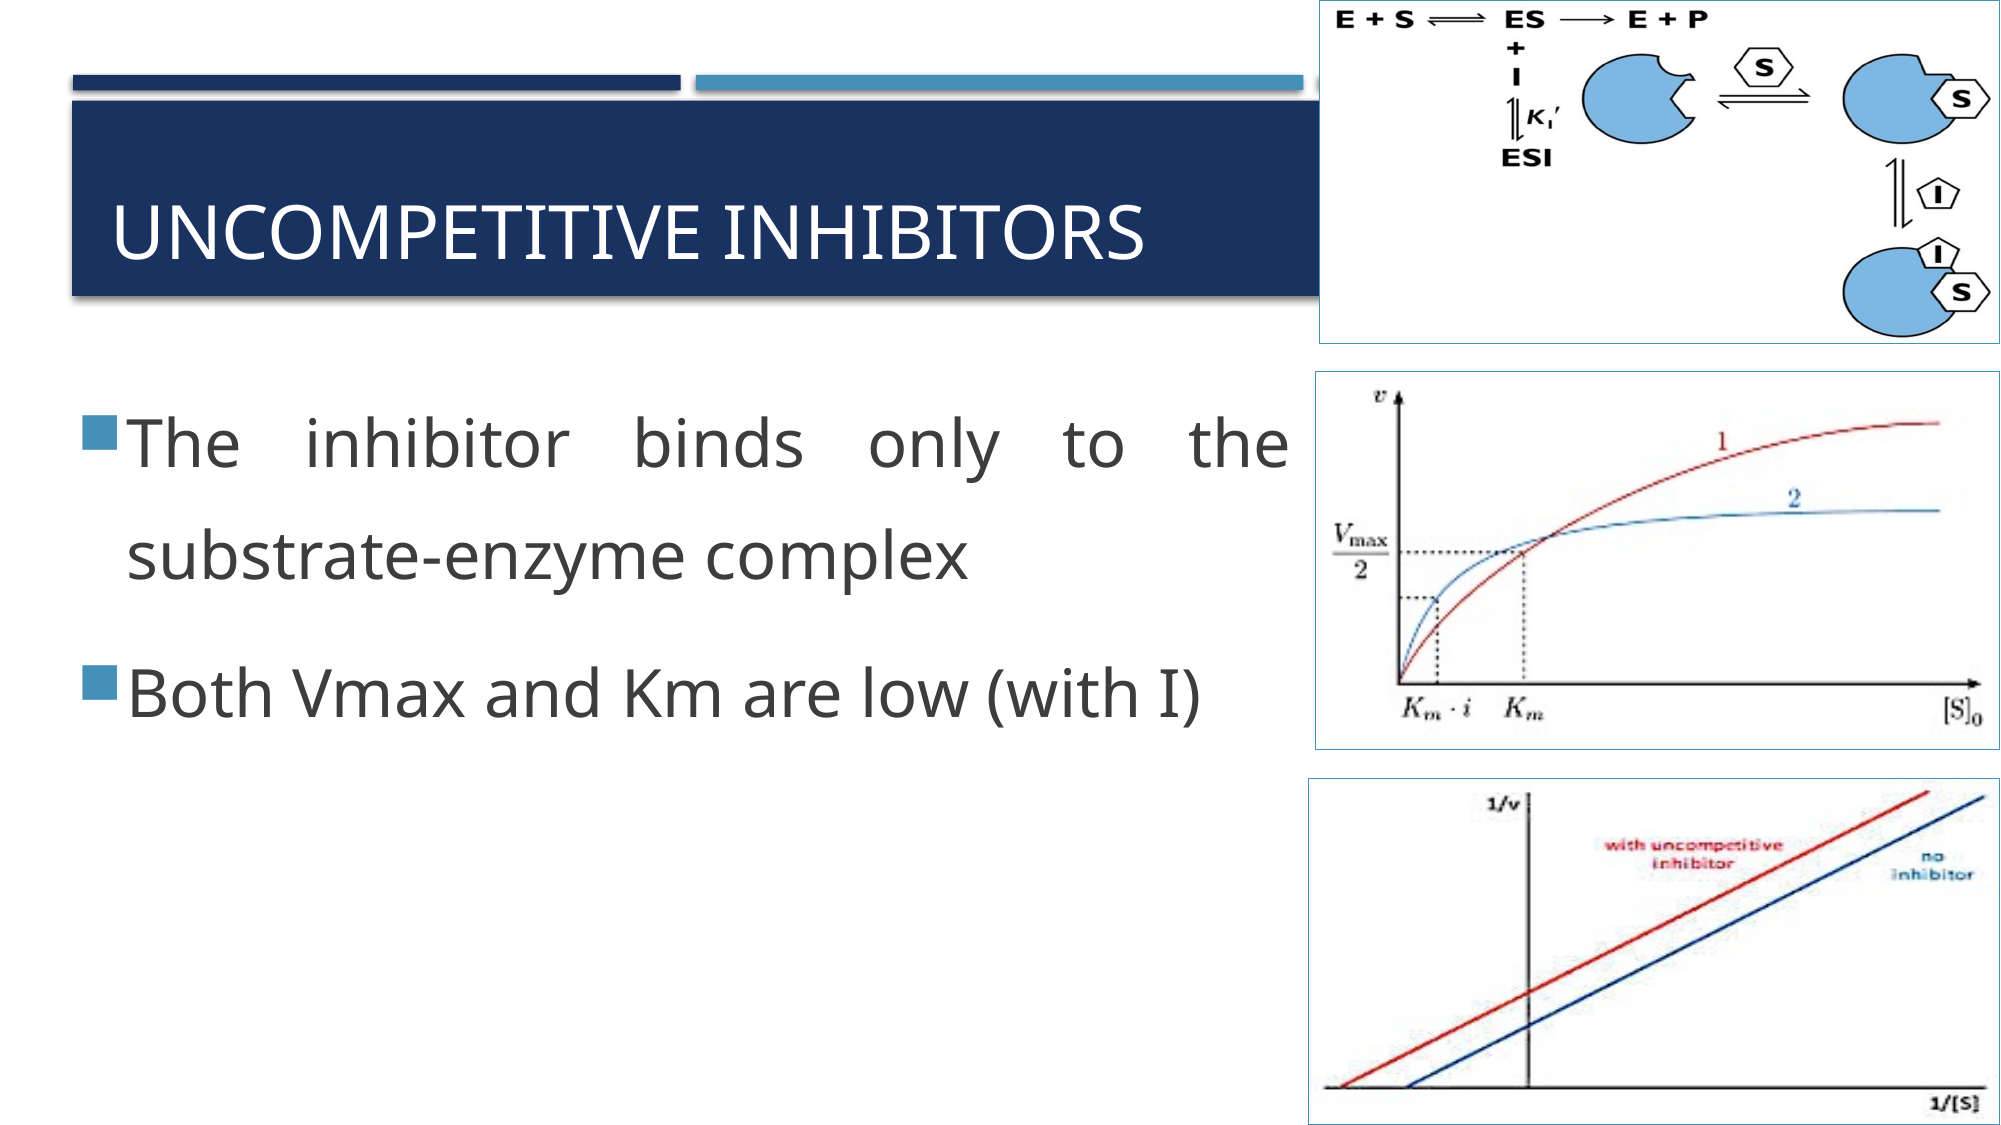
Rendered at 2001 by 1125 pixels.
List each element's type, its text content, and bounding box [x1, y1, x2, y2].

text_box UnCompetitive inhibitors [95, 119, 1312, 282]
list The inhibitor binds only to the substrate-enzyme complex Both Vmax and Km are low (with I) [61, 51, 1309, 1050]
picture [1318, 0, 2000, 345]
picture [1307, 777, 2000, 1125]
picture [1315, 371, 2000, 750]
